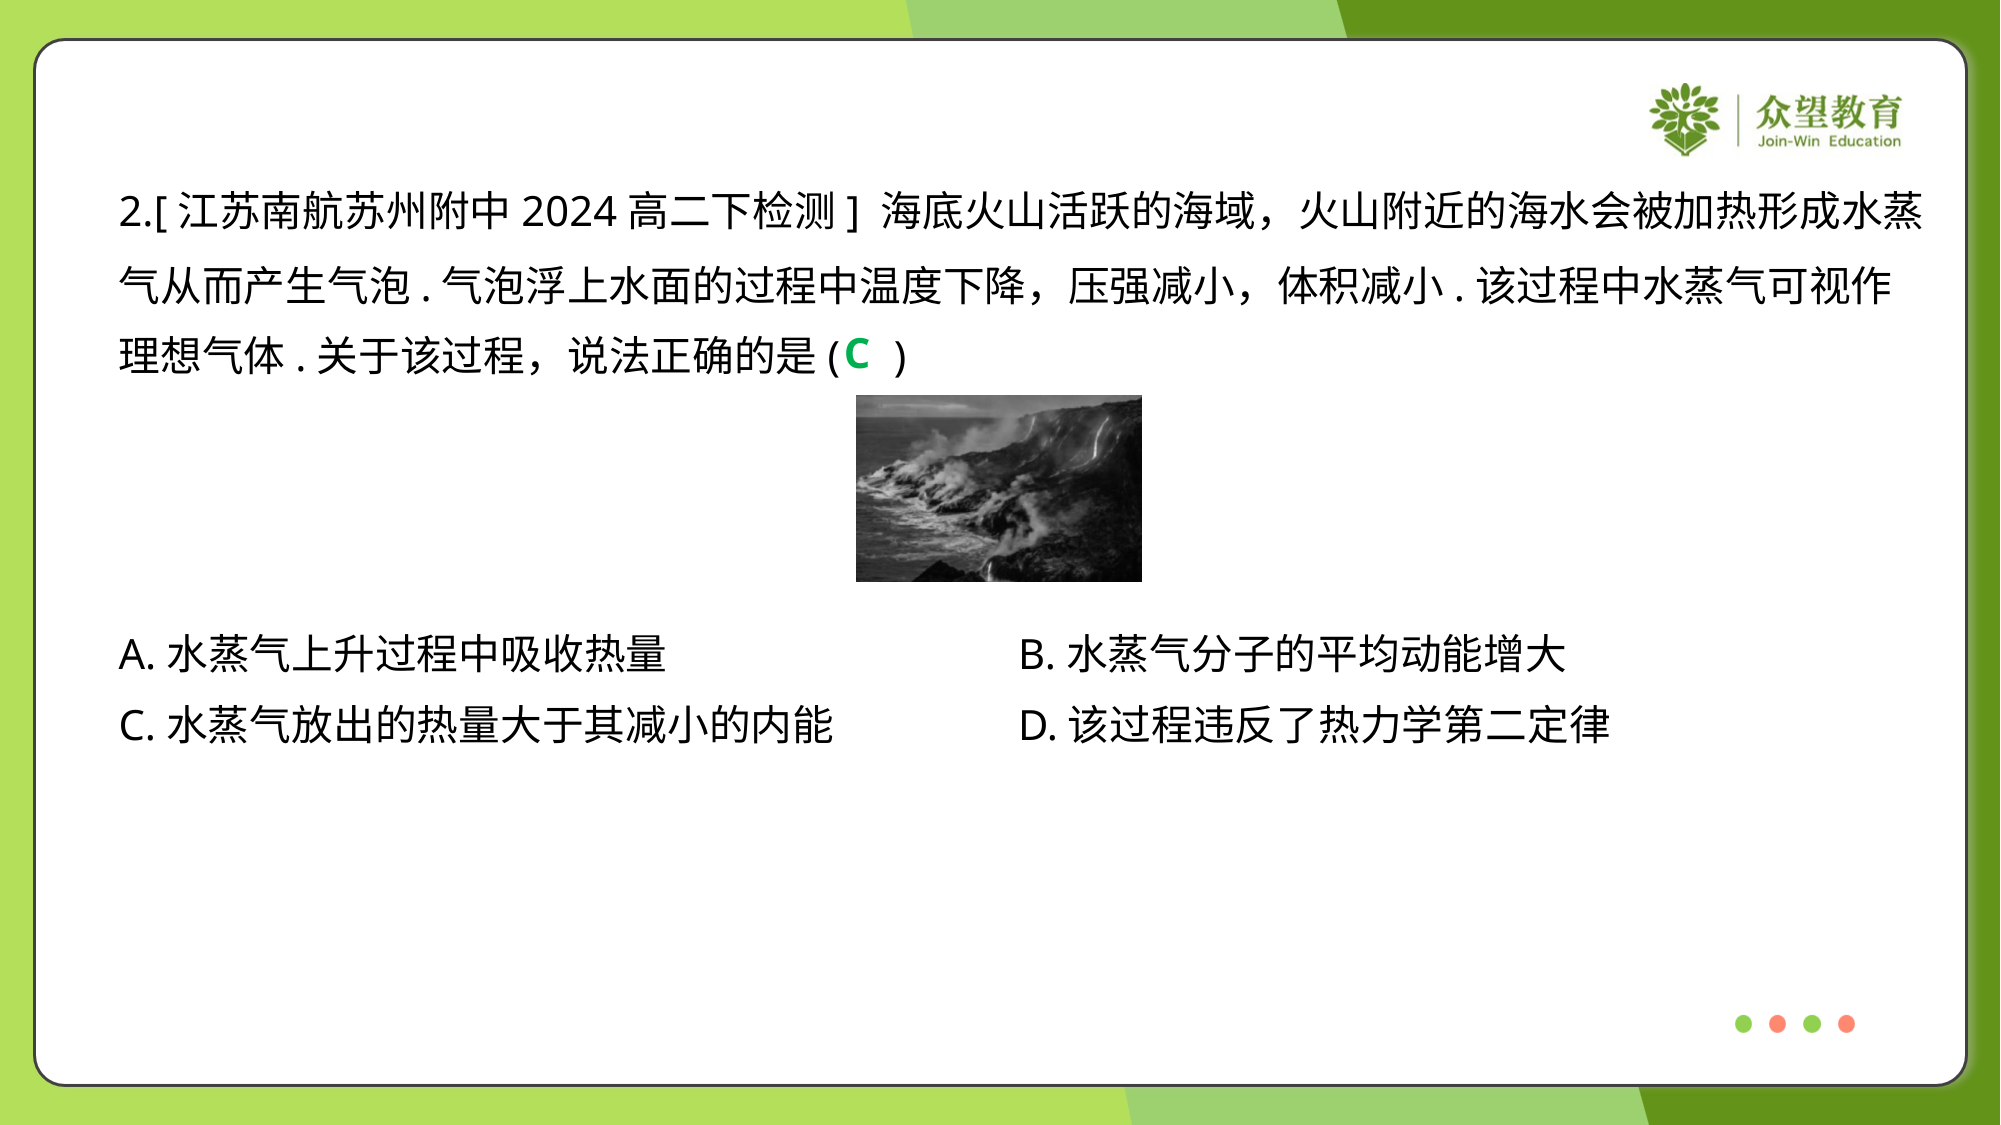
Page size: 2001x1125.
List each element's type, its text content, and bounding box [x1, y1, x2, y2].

text_box A.水蒸气上升过程中吸收热量 B.水蒸气分子的平均动能增大 C.水蒸气放出的热量大于其减小的内能 D.该过程违反了热力学第二定律 [118, 603, 1883, 742]
picture [0, 0, 2000, 1125]
text_box 2.[江苏南航苏州附中2024高二下检测] 海底火山活跃的海域，火山附近的海水会被加热形成水蒸 气从而产生气泡.气泡浮上水面的过程中温度下降，压强减小，体积减小.该过程中水蒸气可视作 理想气体.关于该过程，说法正确的是( ) [118, 159, 1883, 373]
text_box C [828, 306, 887, 371]
